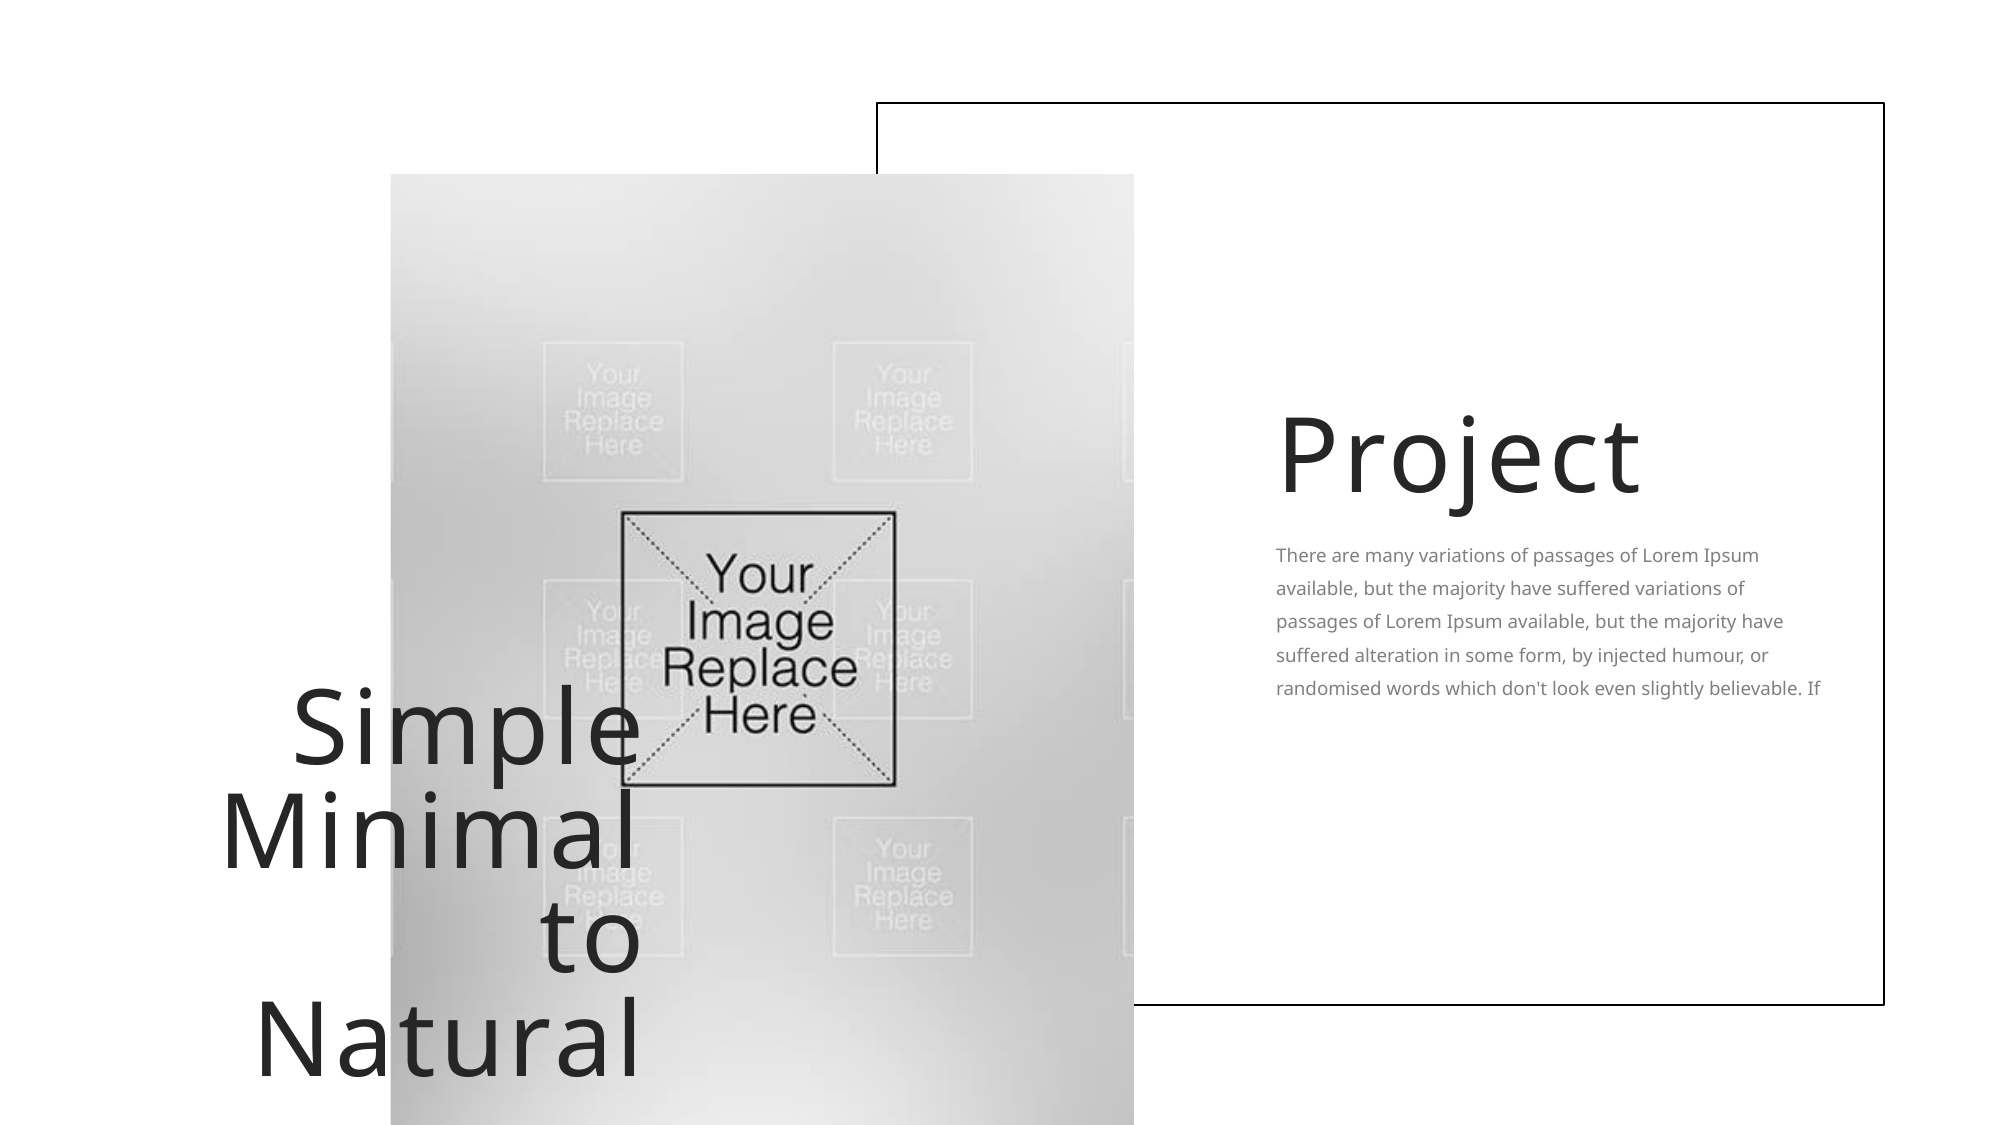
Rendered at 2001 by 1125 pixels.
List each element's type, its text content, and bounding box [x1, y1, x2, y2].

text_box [1260, 381, 1843, 727]
text_box [876, 102, 1886, 1006]
picture [390, 174, 1135, 1125]
text_box Simple Minimal to Natural [96, 673, 390, 1106]
